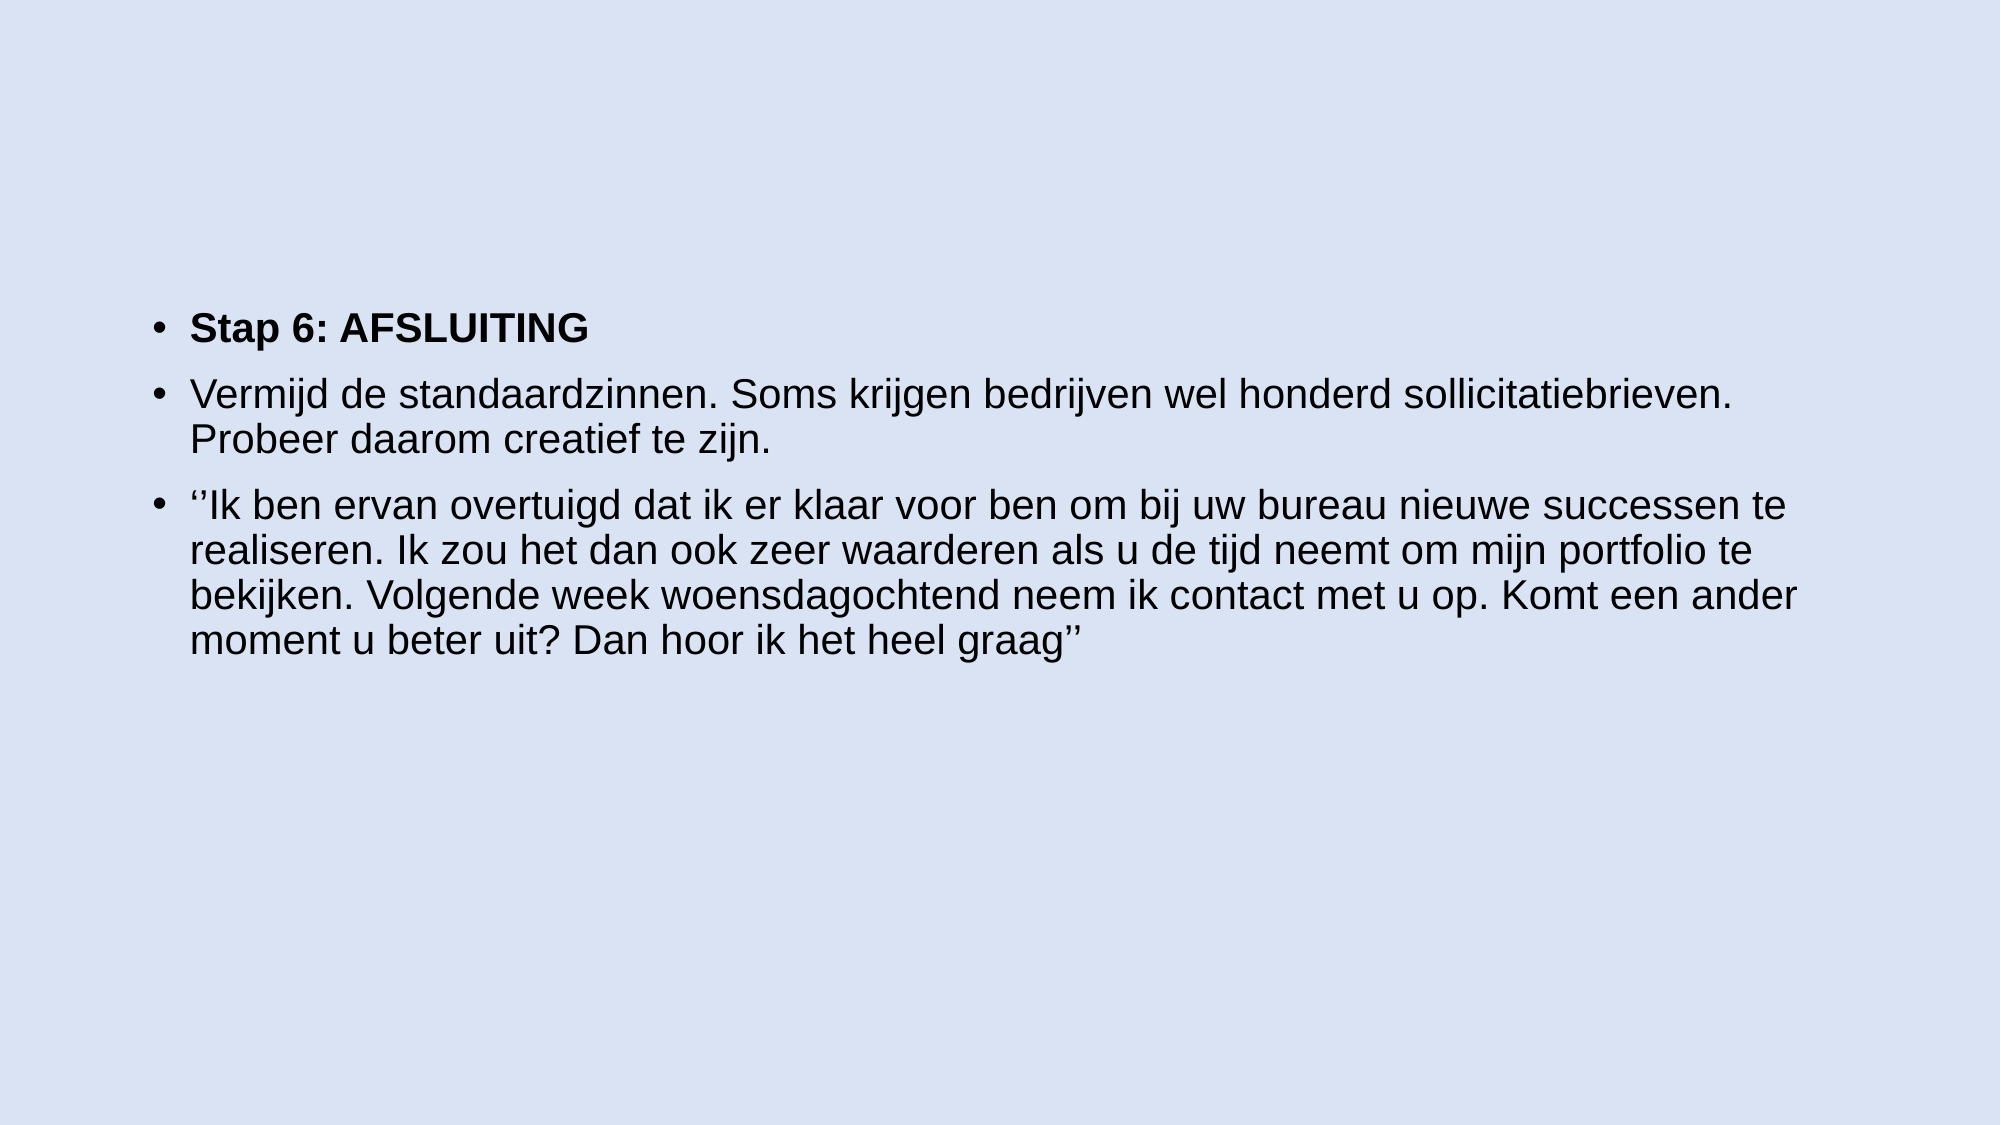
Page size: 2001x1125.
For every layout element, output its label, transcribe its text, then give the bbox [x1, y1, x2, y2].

list Stap 6: AFSLUITING Vermijd de standaardzinnen. Soms krijgen bedrijven wel honderd sollicitatiebrieven. Probeer daarom creatief te zijn. ‘’Ik ben ervan overtuigd dat ik er klaar voor ben om bij uw bureau nieuwe successen te realiseren. Ik zou het dan ook zeer waarderen als u de tijd neemt om mijn portfolio te bekijken. Volgende week woensdagochtend neem ik contact met u op. Komt een ander moment u beter uit? Dan hoor ik het heel graag’’ [137, 299, 1863, 1014]
